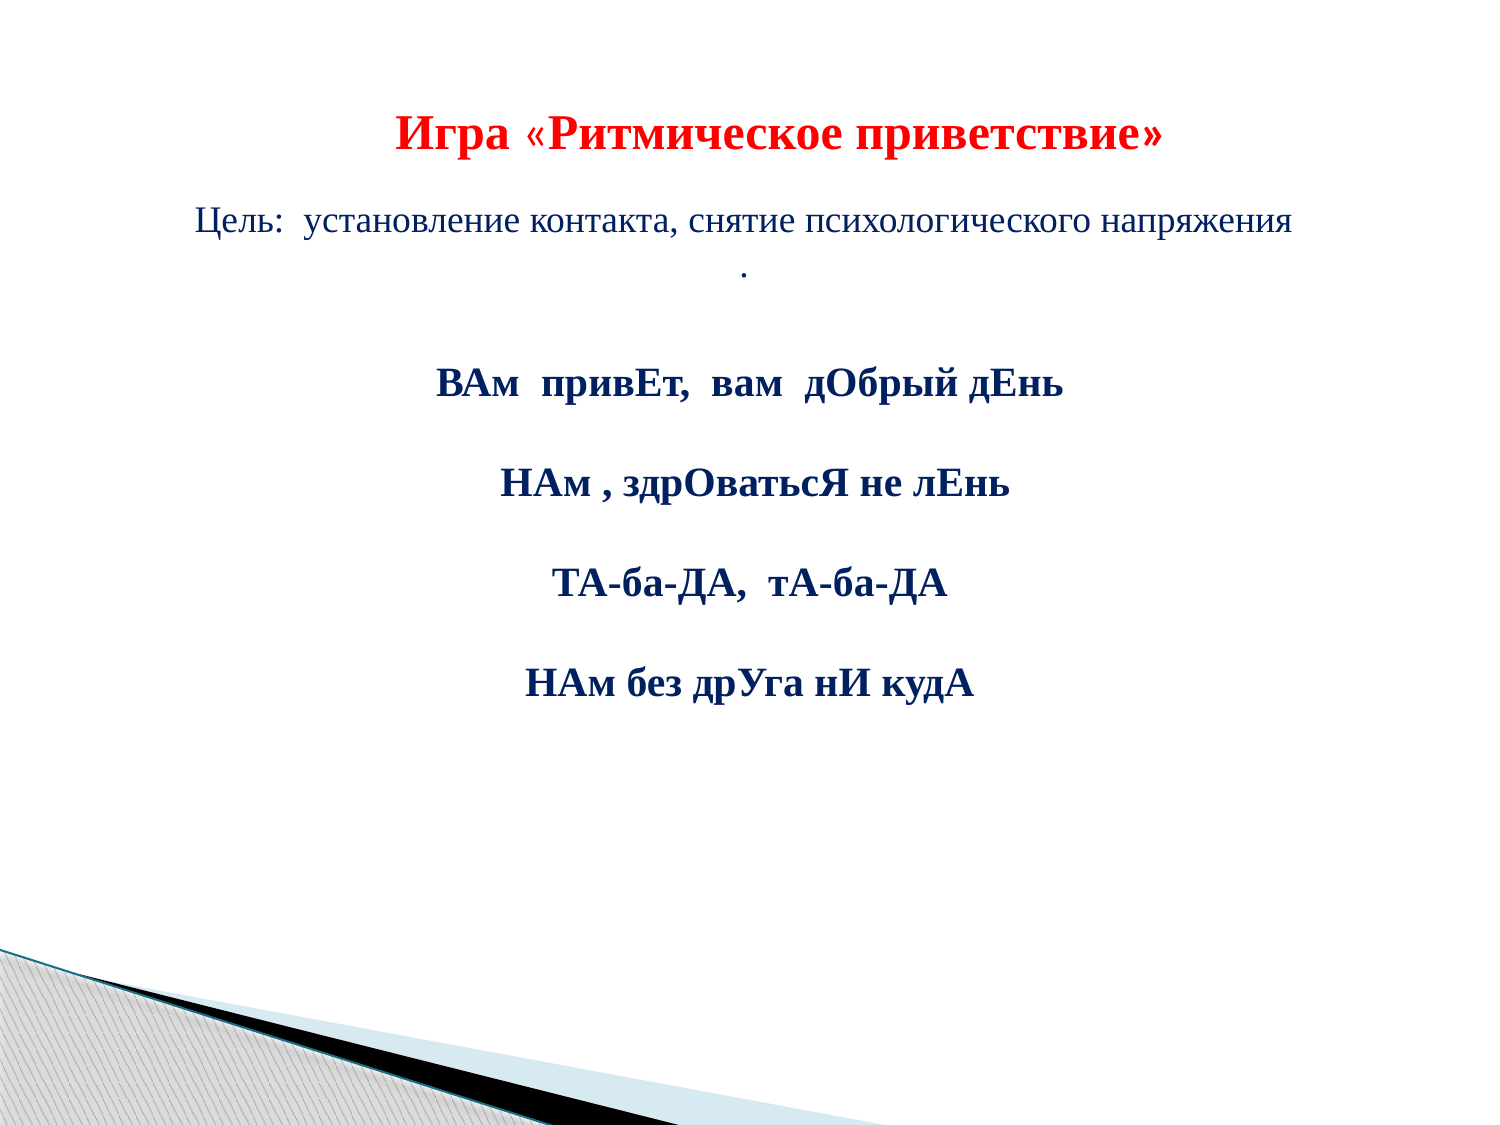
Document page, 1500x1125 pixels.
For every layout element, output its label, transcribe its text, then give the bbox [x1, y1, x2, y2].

text_box Игра «Ритмическое приветствие» ВАм привЕт, вам дОбрый дЕнь НАм , здрОватьсЯ не лЕнь ТА-ба-ДА, тА-ба-ДА НАм без дрУга нИ кудА [193, 41, 1307, 187]
text_box Цель: установление контакта, снятие психологического напряжения . [175, 187, 1313, 293]
text_box Игра «Ритмическое приветствие» ВАм привЕт, вам дОбрый дЕнь НАм , здрОватьсЯ не лЕнь ТА-ба-ДА, тА-ба-ДА НАм без дрУга нИ кудА [193, 293, 1307, 852]
